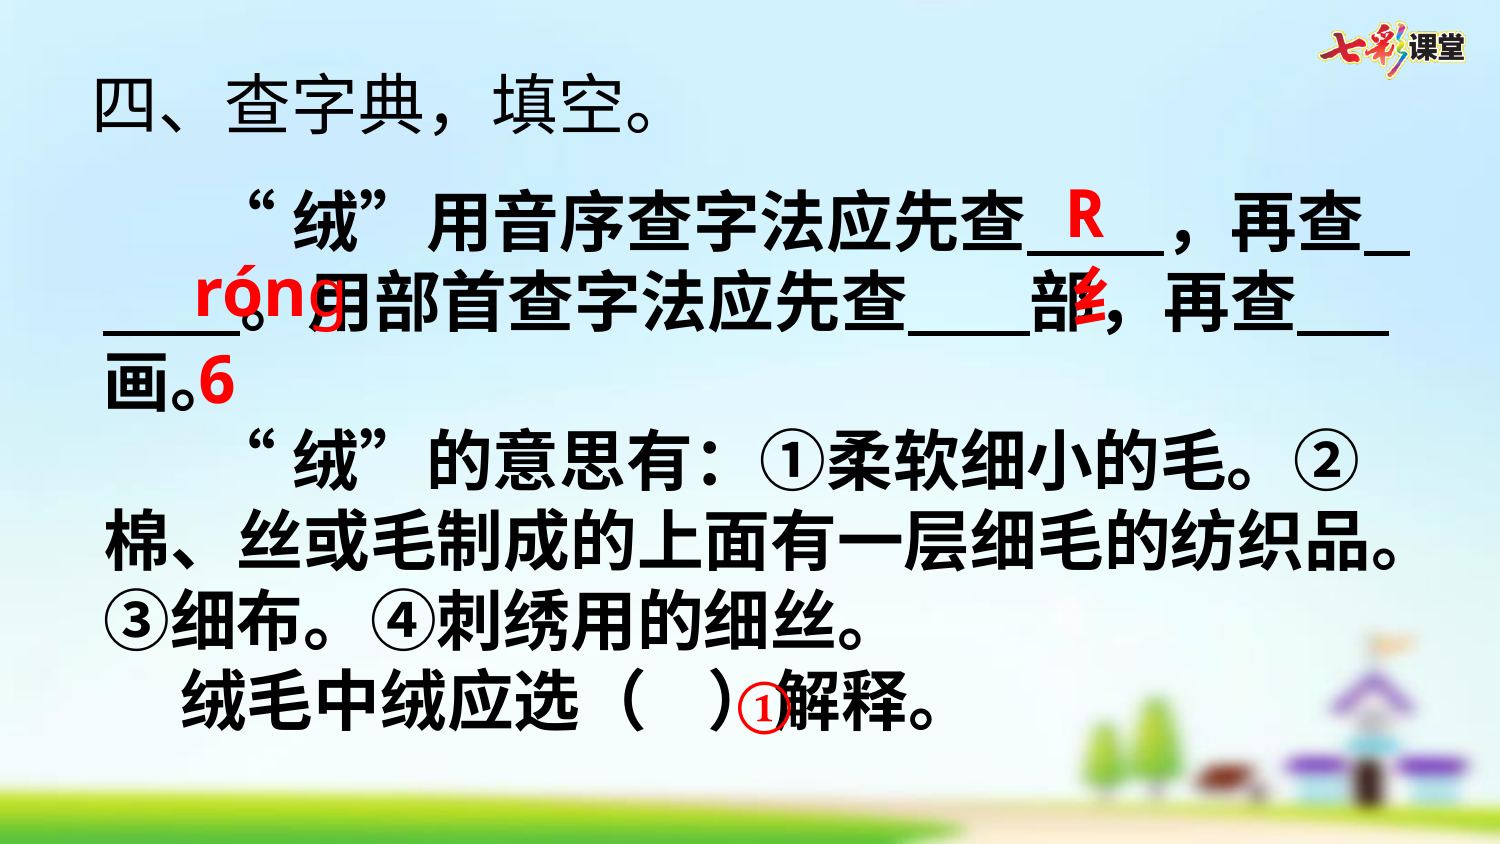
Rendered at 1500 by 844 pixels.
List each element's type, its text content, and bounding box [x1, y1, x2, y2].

text_box 纟 [1057, 248, 1176, 344]
text_box róng [178, 242, 392, 337]
text_box 6 [182, 329, 302, 425]
text_box R [1050, 163, 1169, 258]
text_box “绒”用音序查字法应先查 ，再查 。用部首查字法应先查 部，再查 画。 “绒”的意思有：①柔软细小的毛。②棉、丝或毛制成的上面有一层细毛的纺织品。③细布。④刺绣用的细丝。 绒毛中绒应选（ ）解释。 [88, 171, 1436, 747]
text_box ① [720, 655, 839, 750]
picture [0, 0, 1500, 844]
text_box 四、查字典，填空。 [76, 55, 750, 151]
